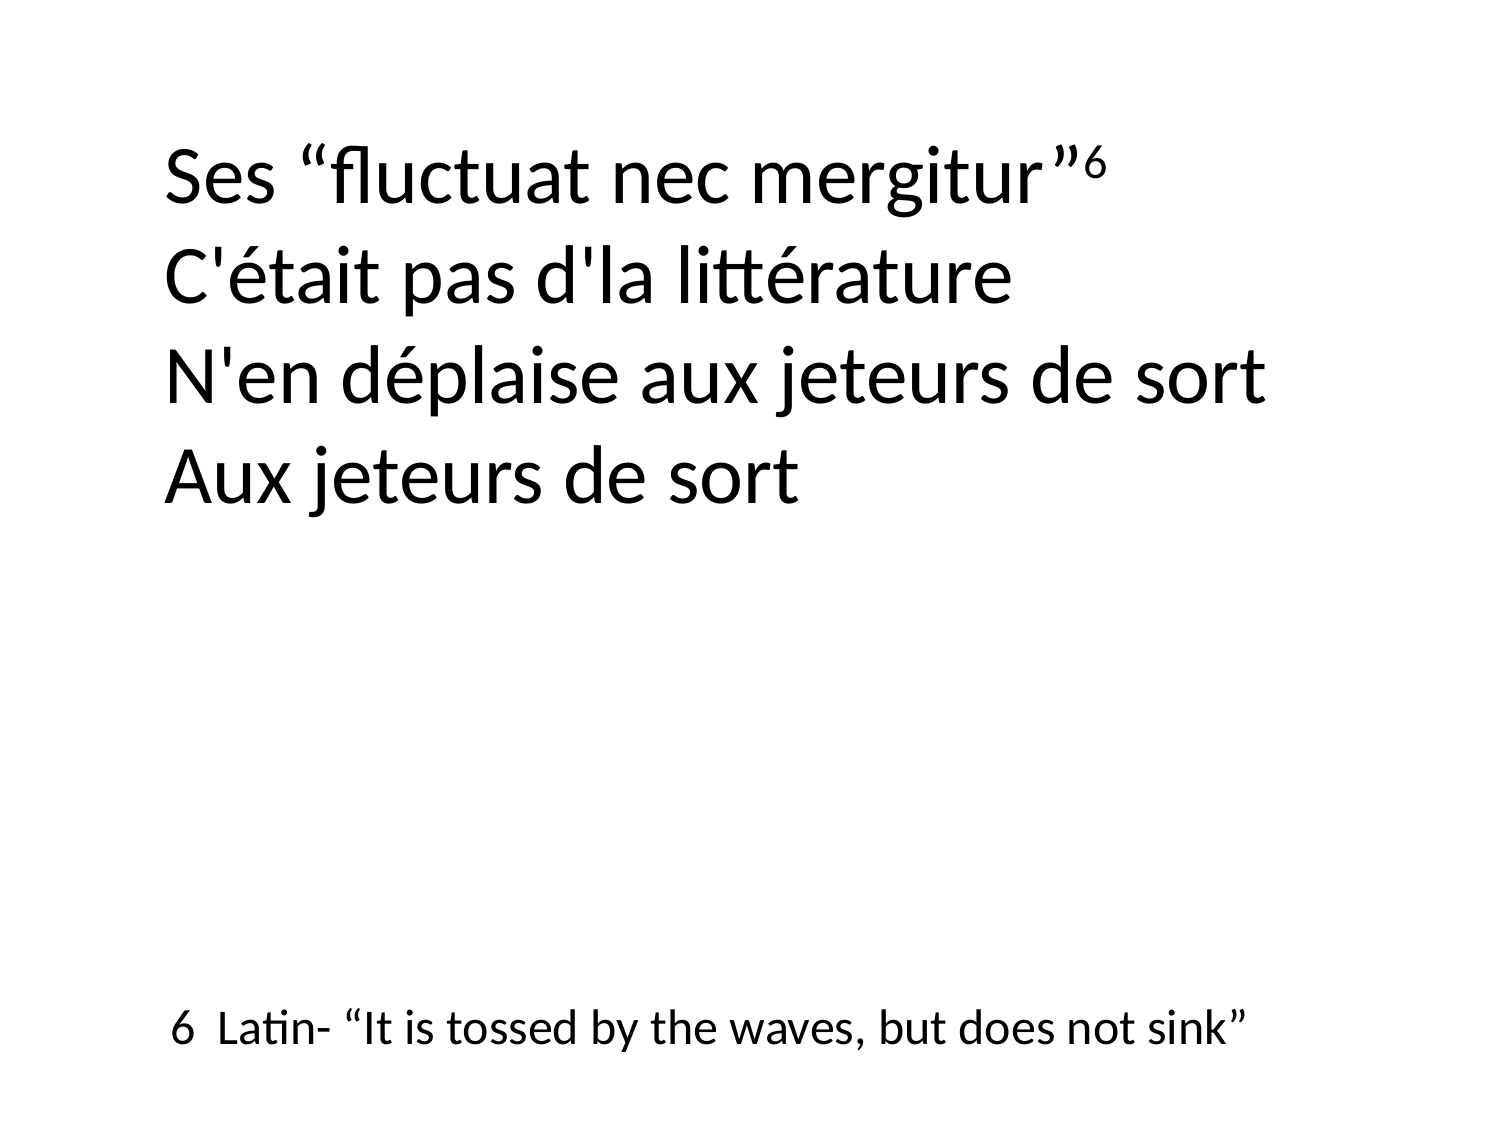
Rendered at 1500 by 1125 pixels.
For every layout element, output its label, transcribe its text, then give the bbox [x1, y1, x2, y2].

text_box 6 Latin- “It is tossed by the waves, but does not sink” [155, 986, 1264, 1062]
text_box Ses “fluctuat nec mergitur”6 C'était pas d'la littérature N'en déplaise aux jeteurs de sort Aux jeteurs de sort [149, 112, 1500, 528]
